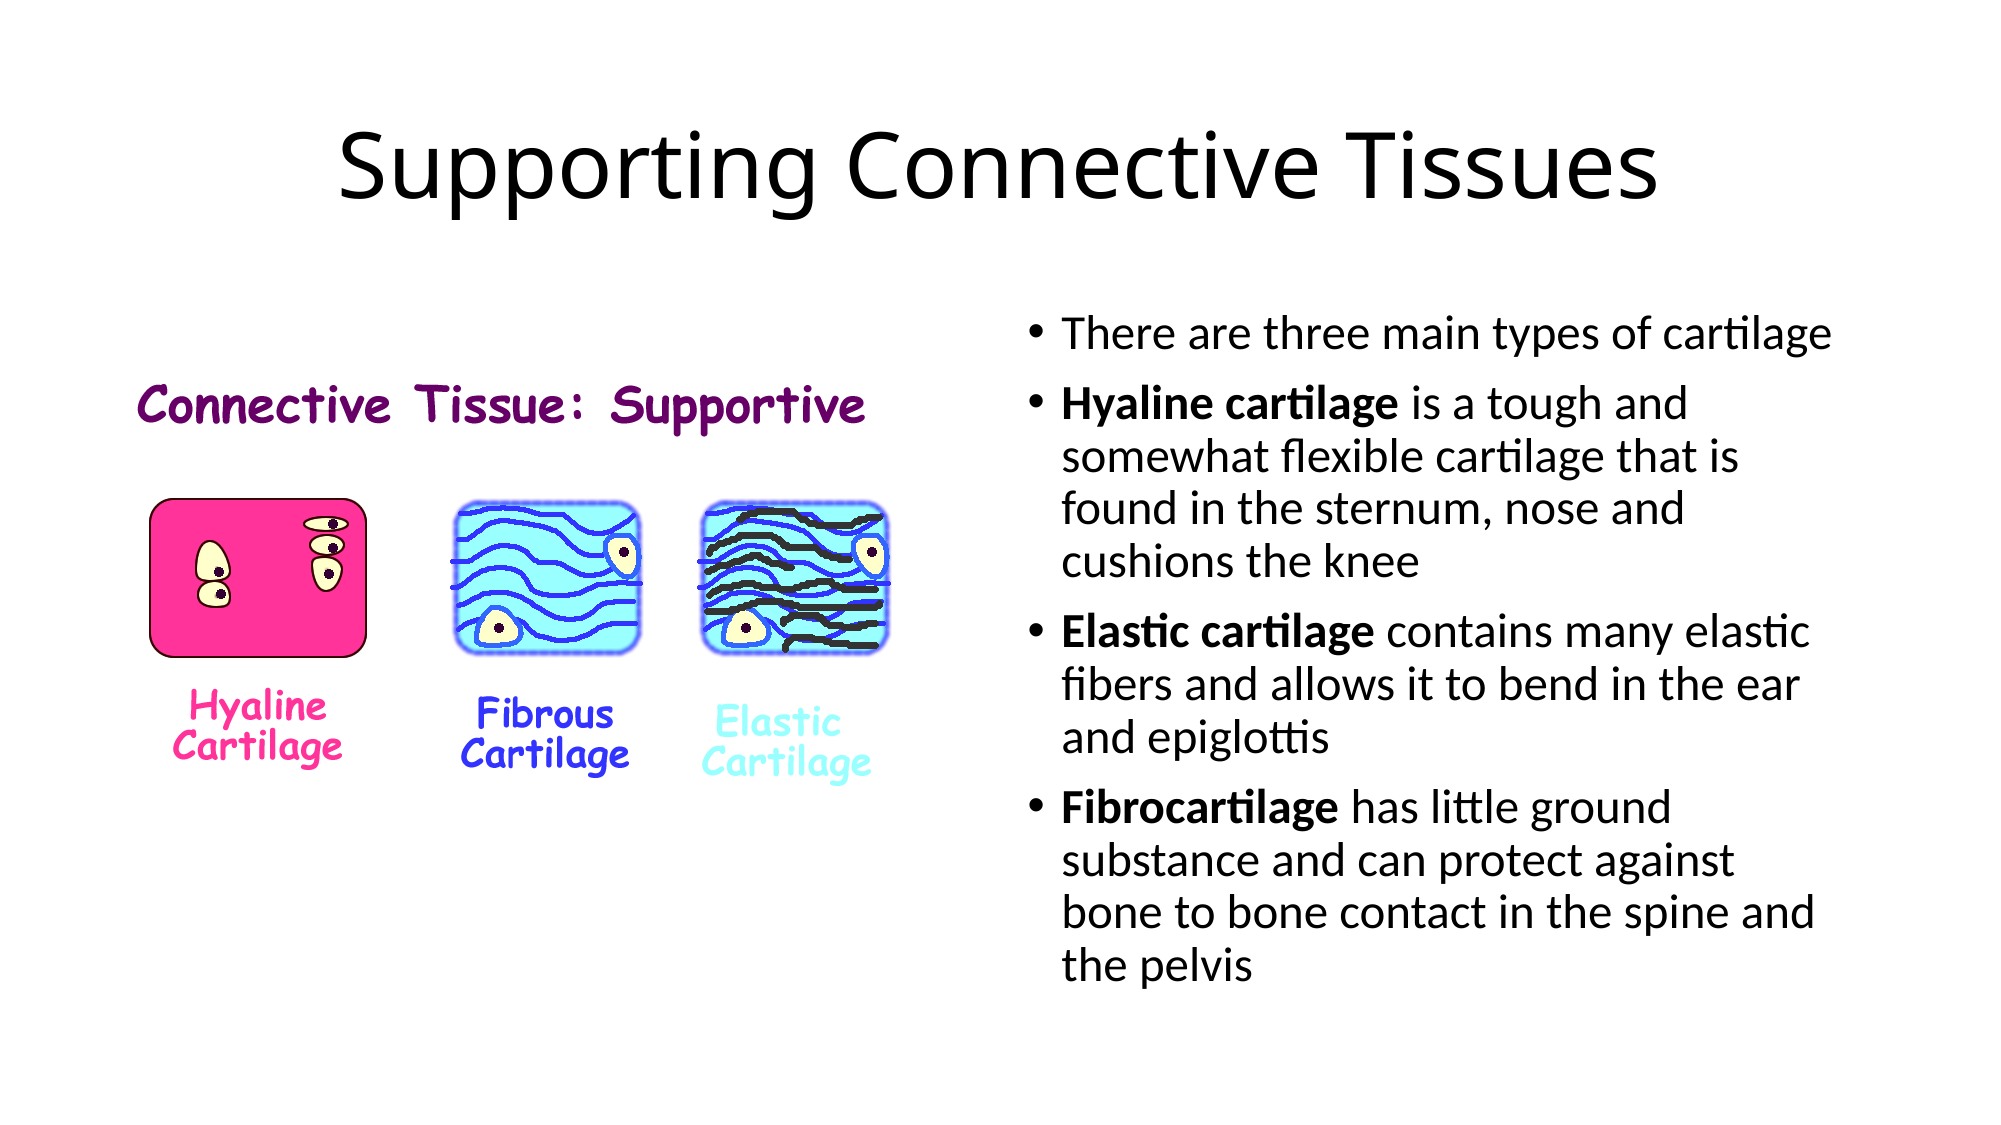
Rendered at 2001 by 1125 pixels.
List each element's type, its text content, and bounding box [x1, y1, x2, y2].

title Supporting Connective Tissues [137, 59, 1863, 278]
picture [63, 345, 962, 794]
list There are three main types of cartilage Hyaline cartilage is a tough and somewhat flexible cartilage that is found in the sternum, nose and cushions the knee Elastic cartilage contains many elastic fibers and allows it to bend in the ear and epiglottis Fibrocartilage has little ground substance and can protect against bone to bone contact in the spine and the pelvis [1012, 299, 1863, 1014]
